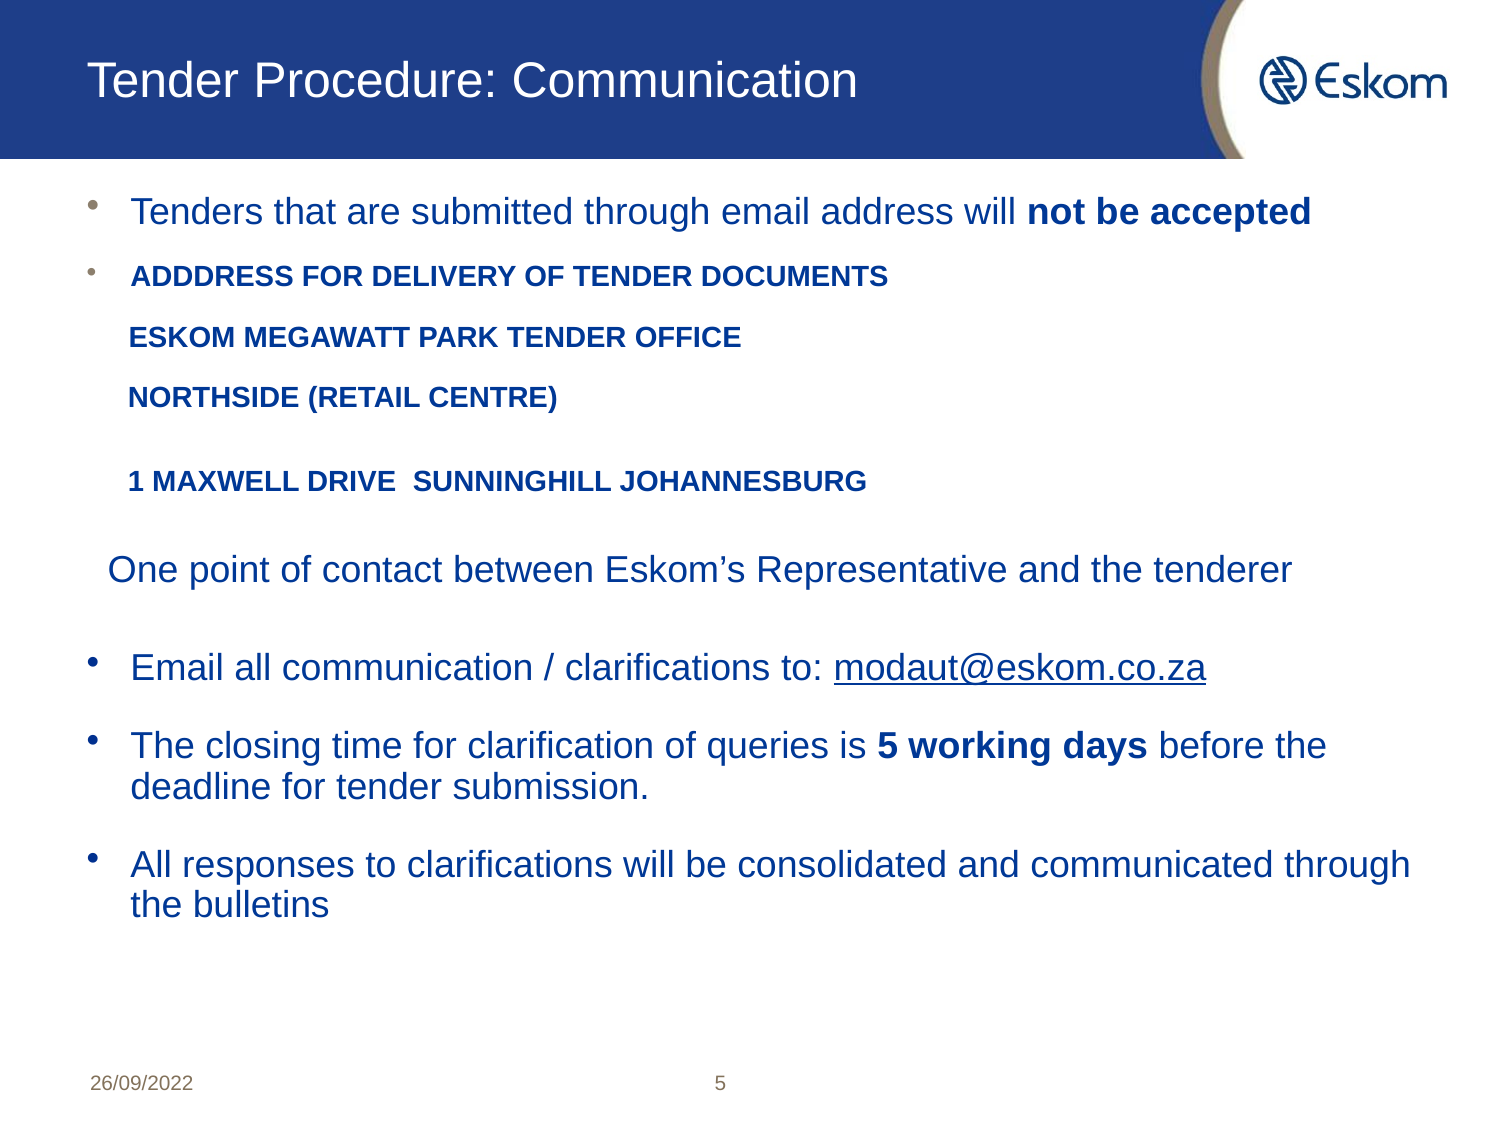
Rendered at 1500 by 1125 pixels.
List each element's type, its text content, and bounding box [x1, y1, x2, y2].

picture [1257, 55, 1450, 105]
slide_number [75, 1059, 361, 1103]
list Tenders that are submitted through email address will not be accepted ADDDRESS FOR DELIVERY OF TENDER DOCUMENTS ESKOM MEGAWATT PARK TENDER OFFICE NORTHSIDE (RETAIL CENTRE) 1 MAXWELL DRIVE SUNNINGHILL JOHANNESBURG One point of contact between Eskom’s Representative and the tenderer Email all communication / clarifications to: modaut@eskom.co.za The closing time for clarification of queries is 5 working days before the deadline for tender submission. All responses to clarifications will be consolidated and communicated through the bulletins [71, 184, 1447, 1059]
title Tender Procedure: Communication [71, 27, 1142, 137]
slide_number 5 [643, 1059, 798, 1103]
picture [0, 0, 1246, 159]
